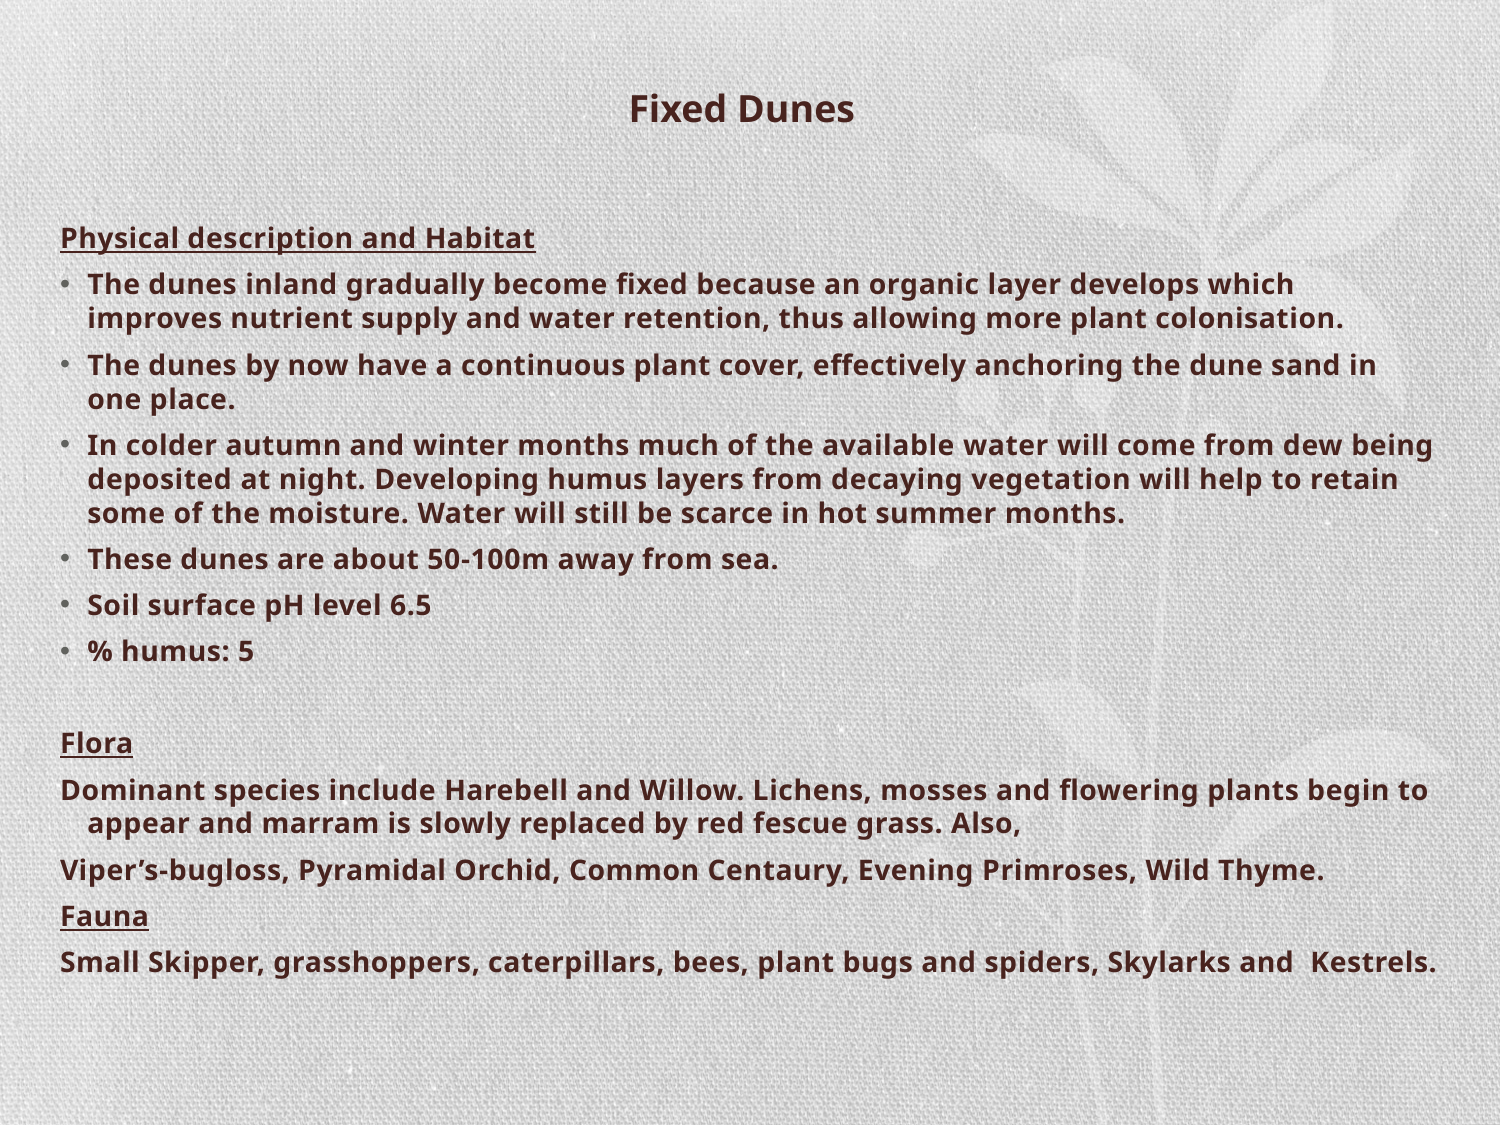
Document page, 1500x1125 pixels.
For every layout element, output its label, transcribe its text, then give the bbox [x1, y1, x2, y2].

title Fixed Dunes [37, 37, 1447, 138]
list Physical description and Habitat The dunes inland gradually become fixed because an organic layer develops which improves nutrient supply and water retention, thus allowing more plant colonisation. The dunes by now have a continuous plant cover, effectively anchoring the dune sand in one place. In colder autumn and winter months much of the available water will come from dew being deposited at night. Developing humus layers from decaying vegetation will help to retain some of the moisture. Water will still be scarce in hot summer months. These dunes are about 50-100m away from sea. Soil surface pH level 6.5 % humus: 5 Flora Dominant species include Harebell and Willow. Lichens, mosses and flowering plants begin to appear and marram is slowly replaced by red fescue grass. Also, Viper’s-bugloss, Pyramidal Orchid, Common Centaury, Evening Primroses, Wild Thyme. Fauna Small Skipper, grasshoppers, caterpillars, bees, plant bugs and spiders, Skylarks and Kestrels. [45, 213, 1455, 1023]
